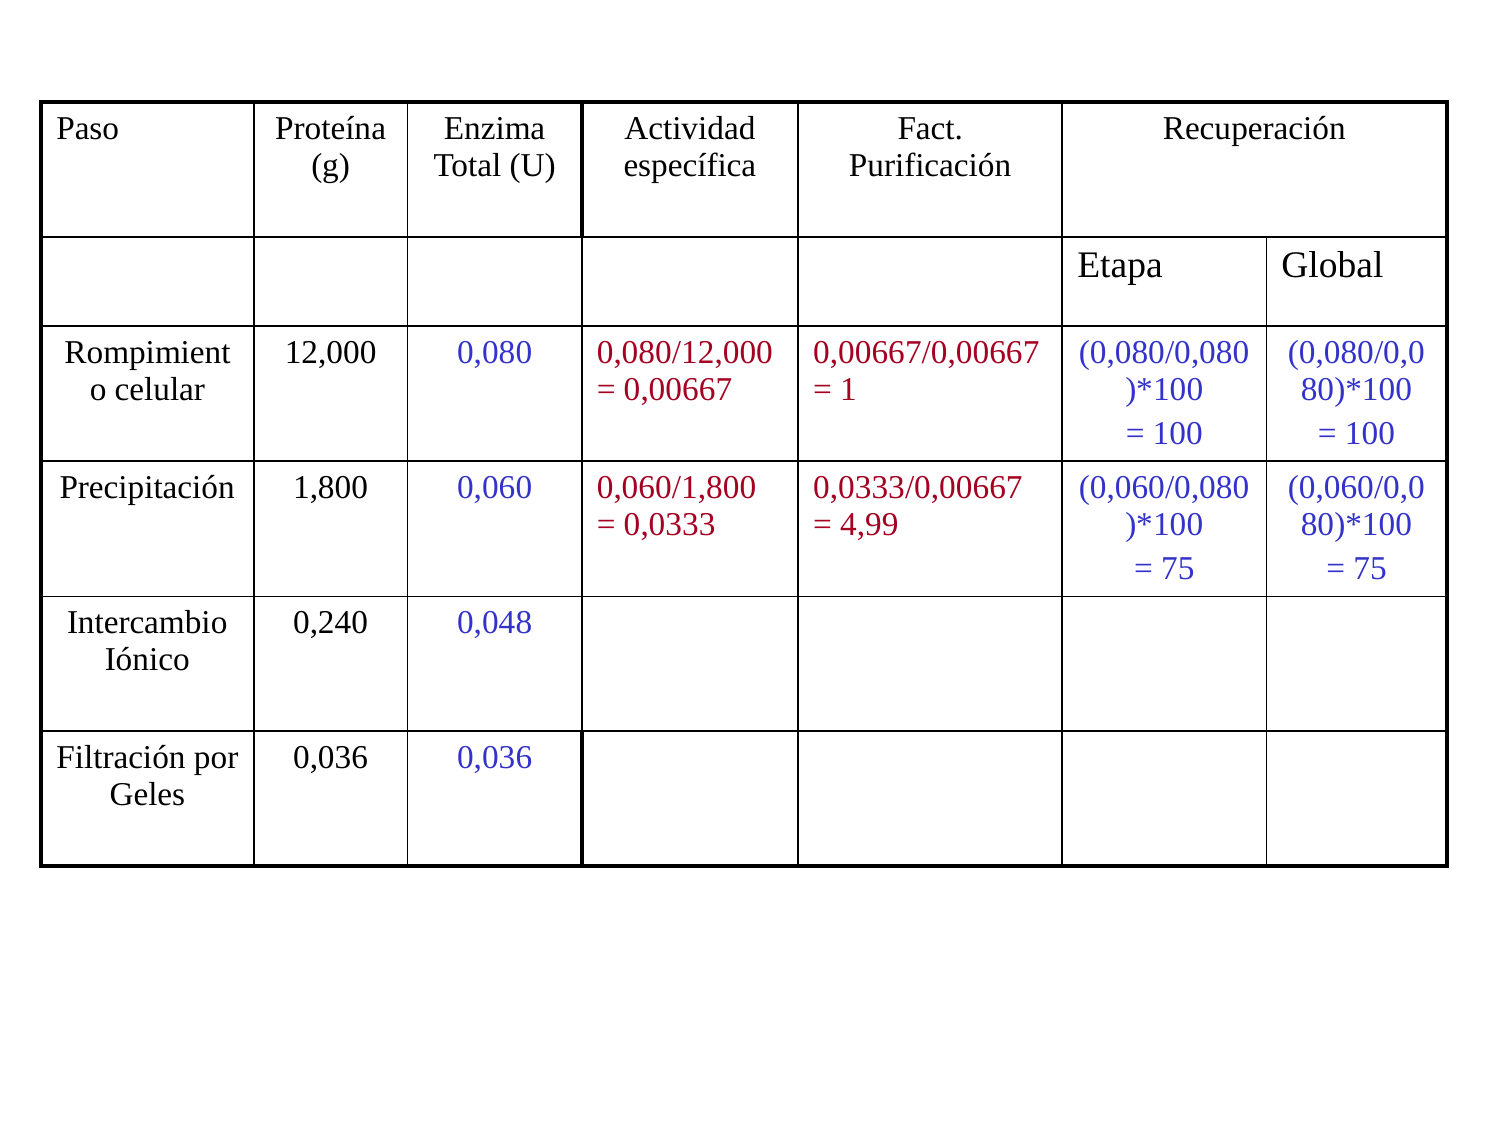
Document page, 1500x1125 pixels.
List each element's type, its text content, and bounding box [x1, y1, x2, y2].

table_cell 0,036 [408, 732, 580, 864]
table_cell Filtración por Geles [43, 732, 253, 864]
table_cell [255, 238, 407, 325]
table_header Paso [43, 104, 253, 236]
table_header Fact. Purificación [799, 104, 1061, 236]
table_cell [1267, 597, 1445, 730]
table_cell [583, 238, 797, 325]
table_cell [799, 238, 1061, 325]
table_cell Intercambio Iónico [43, 597, 253, 730]
table_cell 0,036 [255, 732, 407, 864]
table_cell [584, 732, 797, 864]
table_header Actividad específica [584, 104, 797, 236]
table_cell 0,080/12,000 = 0,00667 [583, 327, 797, 460]
table_cell [1063, 732, 1266, 864]
table_cell 0,060 [408, 462, 581, 596]
table_cell 12,000 [255, 327, 407, 460]
table_cell (0,080/0,080)*100 = 100 [1267, 327, 1445, 460]
table_cell 0,240 [255, 597, 407, 730]
table_header Proteína (g) [255, 104, 407, 236]
table_cell [1267, 732, 1445, 864]
table_cell 0,00667/0,00667 = 1 [799, 327, 1061, 460]
table_cell [799, 732, 1061, 864]
table_cell [408, 238, 581, 325]
table_cell 0,060/1,800 = 0,0333 [583, 462, 797, 596]
table_cell 0,048 [408, 597, 581, 730]
table_cell [583, 597, 797, 730]
table_cell Rompimiento celular [43, 327, 253, 460]
table_cell [43, 238, 253, 325]
table_cell 1,800 [255, 462, 407, 596]
table_cell (0,080/0,080)*100 = 100 [1063, 327, 1266, 460]
table_cell 0,080 [408, 327, 581, 460]
table_header Recuperación [1063, 104, 1445, 236]
table_cell 0,0333/0,00667 = 4,99 [799, 462, 1061, 596]
table_cell (0,060/0,080)*100 = 75 [1063, 462, 1266, 596]
table_cell Global [1267, 238, 1445, 325]
table_header Enzima Total (U) [408, 104, 580, 236]
table_cell Precipitación [43, 462, 253, 596]
table_cell [1063, 597, 1266, 730]
table_cell (0,060/0,080)*100 = 75 [1267, 462, 1445, 596]
table_cell [799, 597, 1061, 730]
table_cell Etapa [1063, 238, 1266, 325]
